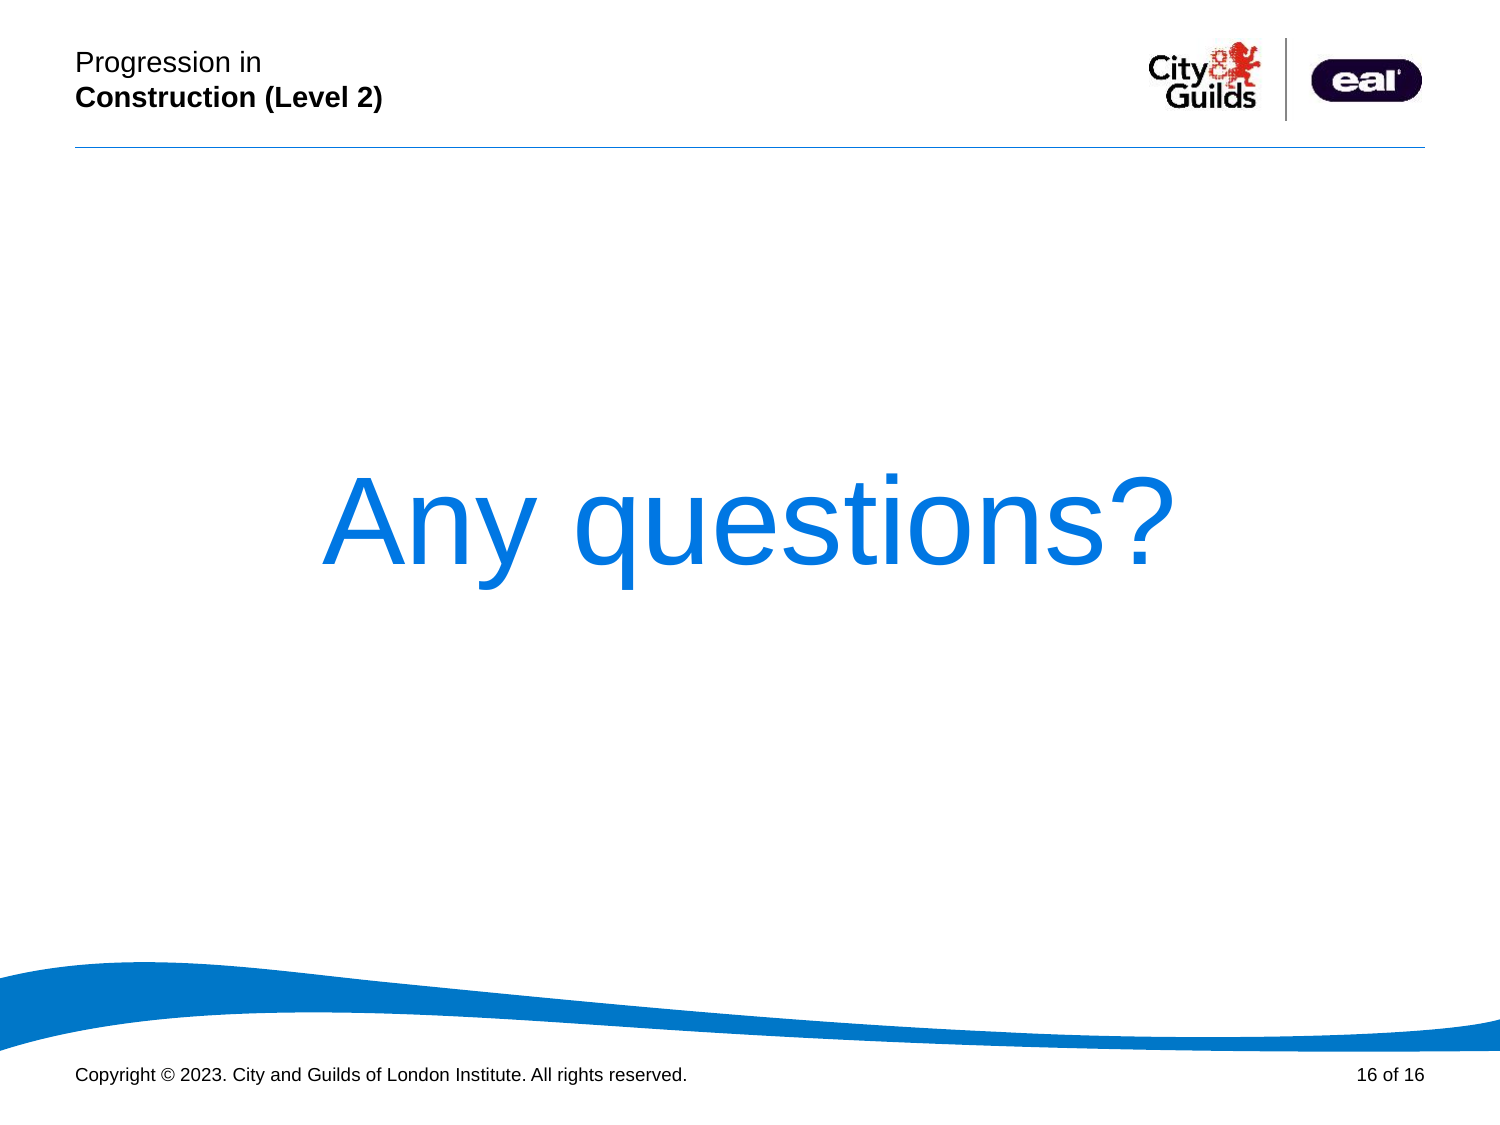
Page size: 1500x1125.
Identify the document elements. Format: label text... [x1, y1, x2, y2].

picture [1149, 38, 1422, 121]
list Any questions? [74, 247, 1426, 946]
